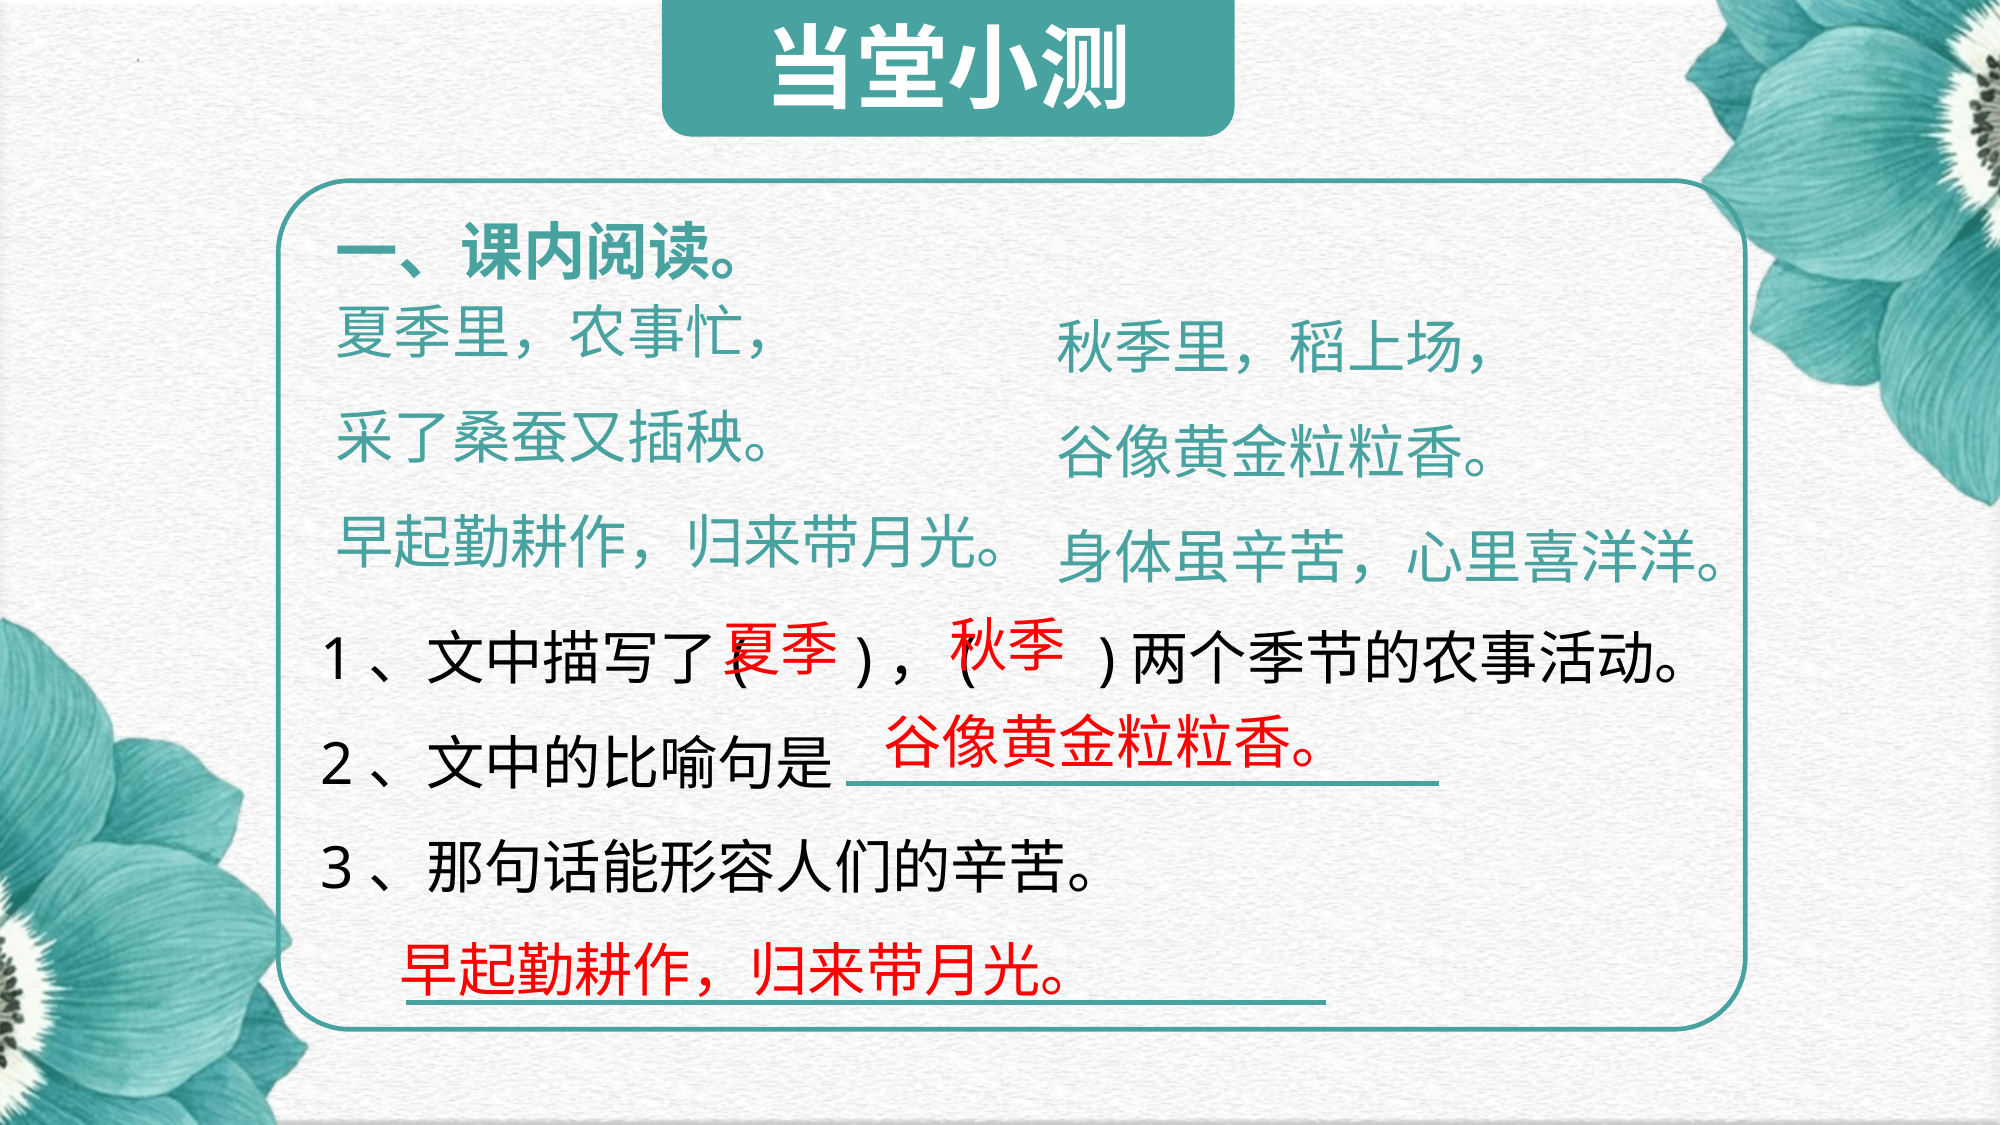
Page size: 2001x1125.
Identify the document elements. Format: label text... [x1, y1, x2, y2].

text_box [278, 166, 1775, 1030]
text_box 当堂小测 [749, 2, 1147, 127]
picture [0, 0, 2000, 1125]
text_box [660, 0, 1236, 138]
